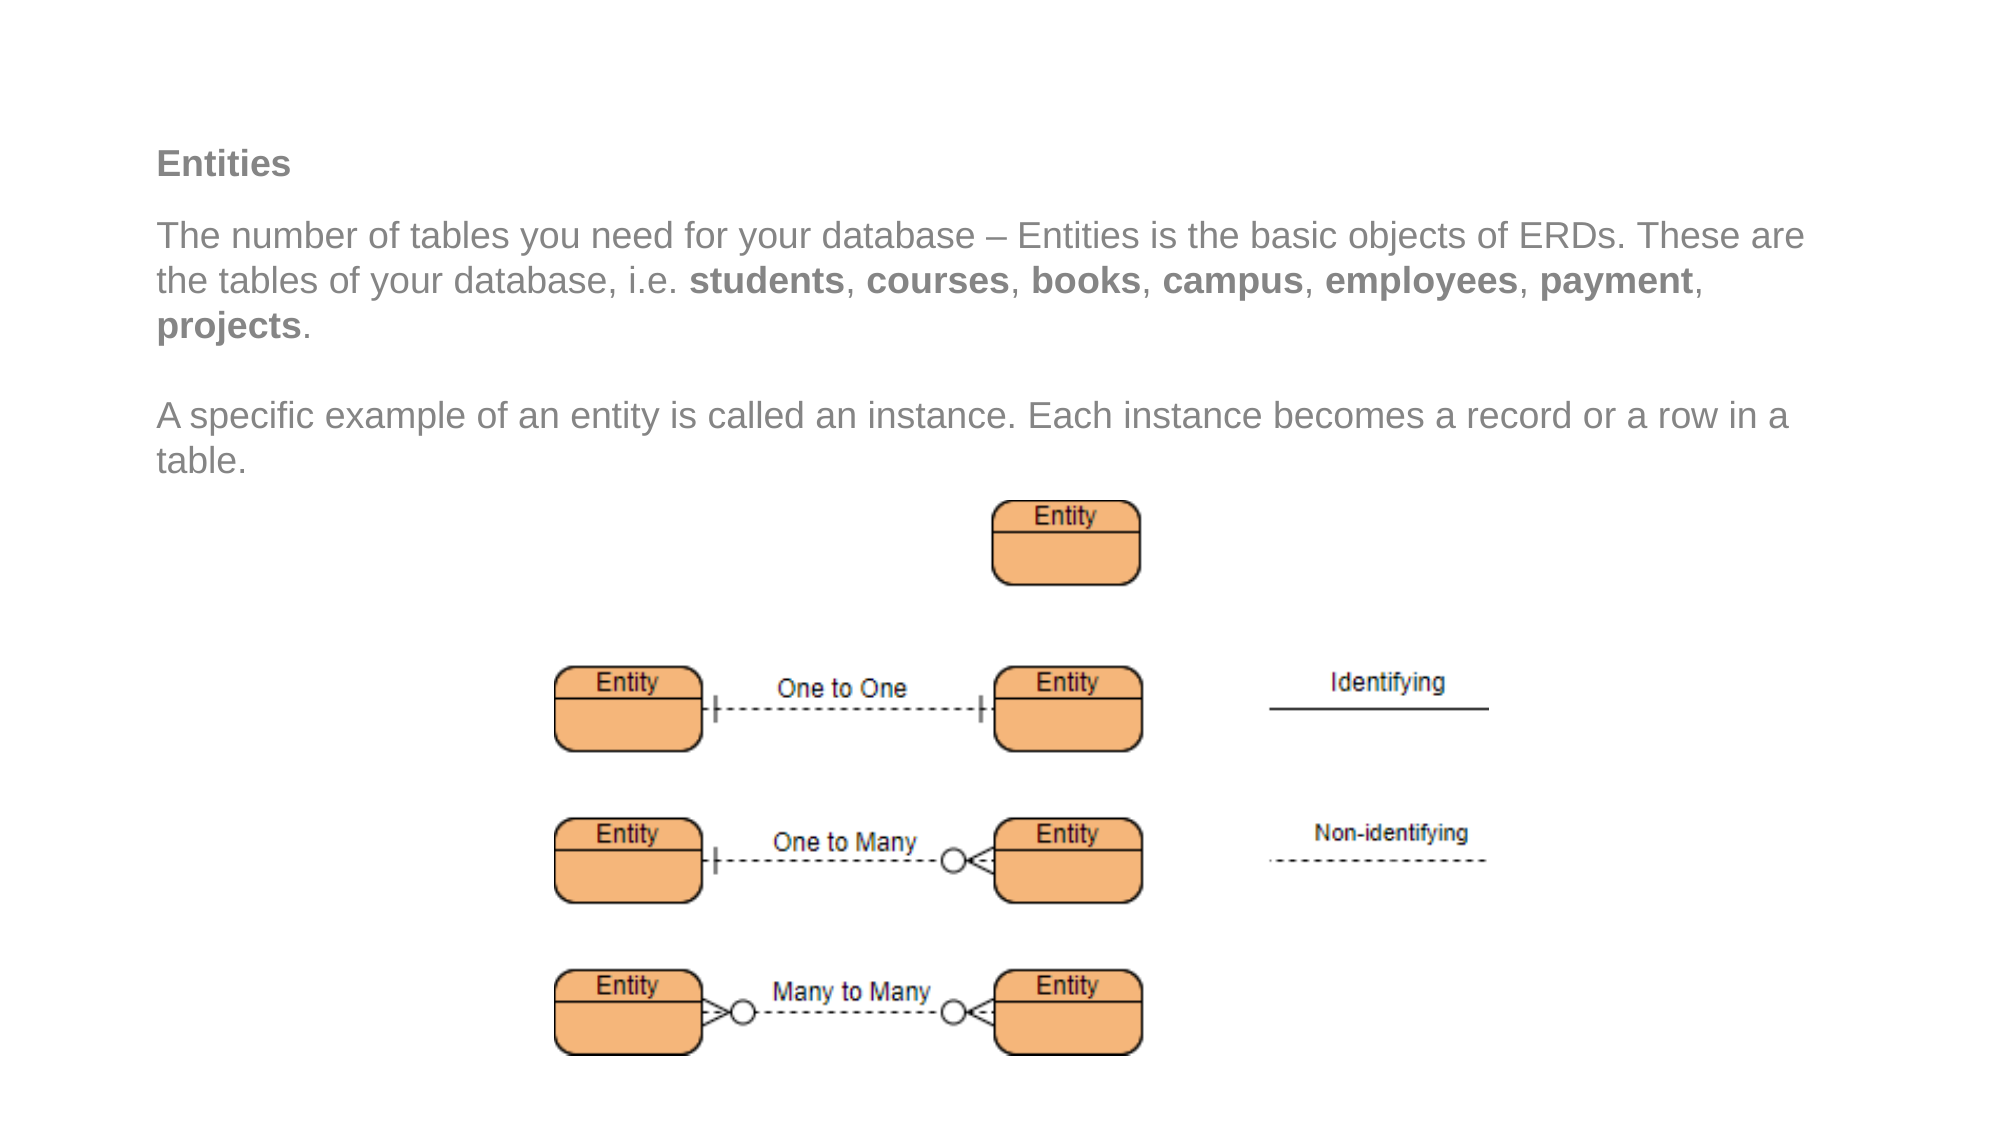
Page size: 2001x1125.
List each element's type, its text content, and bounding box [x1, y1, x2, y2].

text_box Entities The number of tables you need for your database – Entities is the basic objects of ERDs. These are the tables of your database, i.e. students, courses, books, campus, employees, payment, projects. A specific example of an entity is called an instance. Each instance becomes a record or a row in a table. [141, 131, 1882, 489]
picture [554, 500, 1489, 1056]
